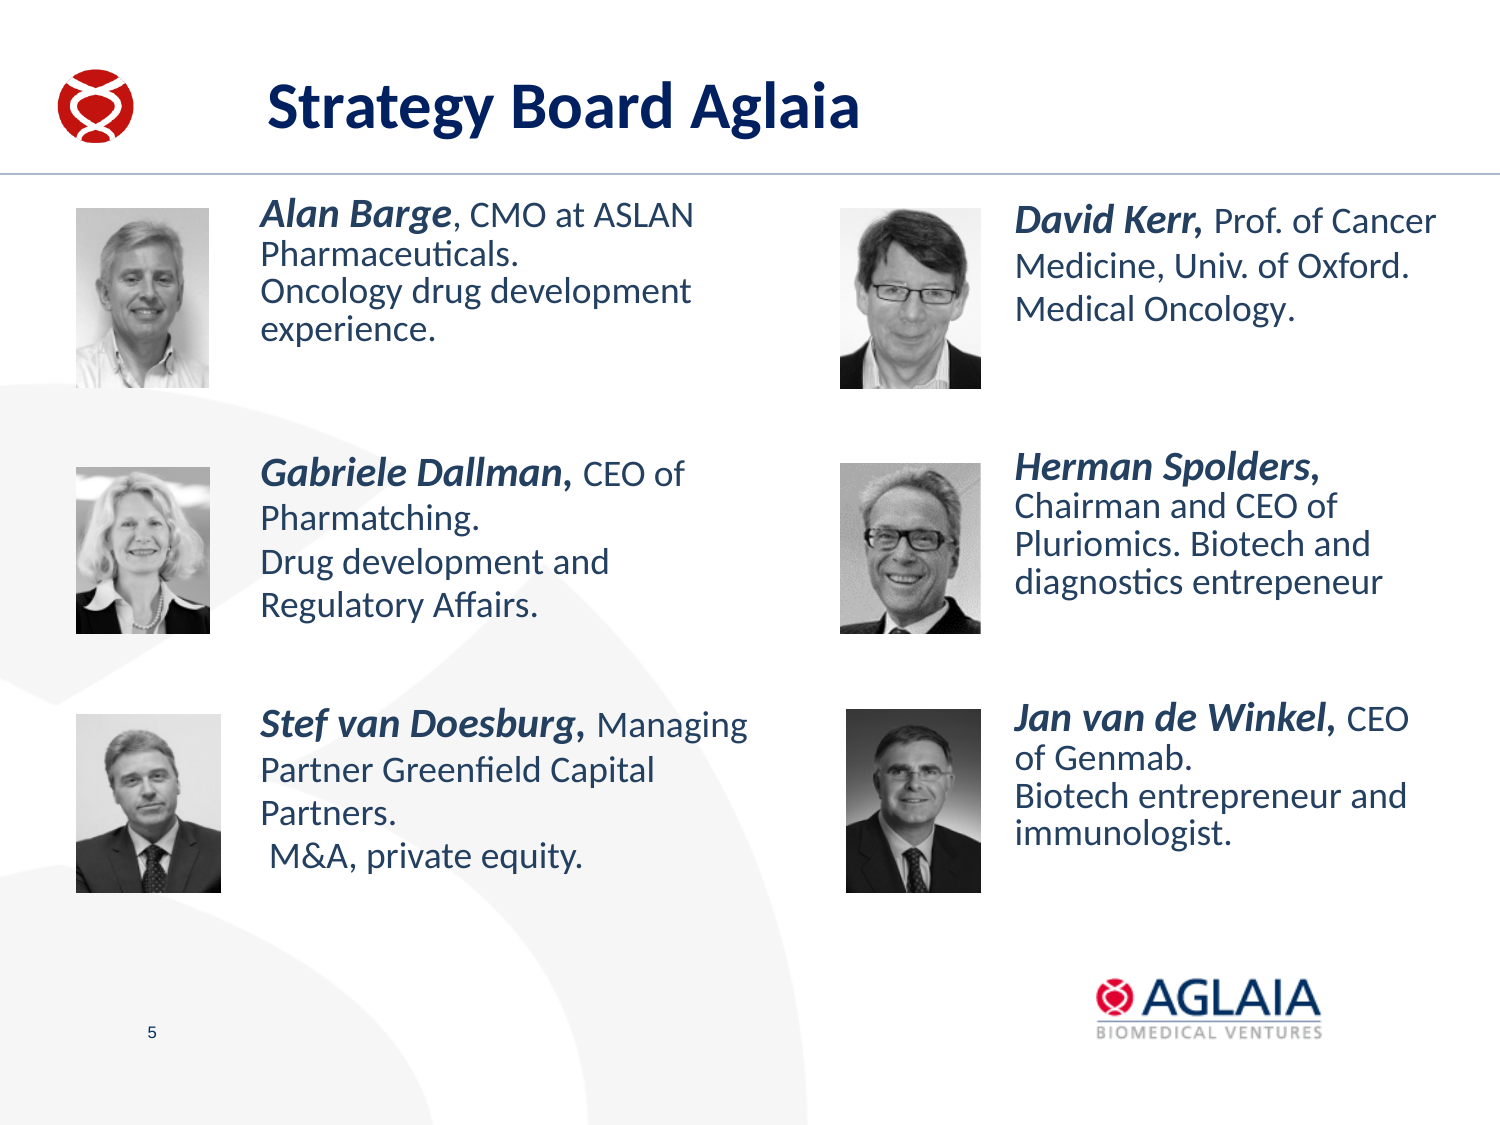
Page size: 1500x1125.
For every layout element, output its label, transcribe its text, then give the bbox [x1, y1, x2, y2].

table_cell [65, 700, 249, 976]
table_cell Gabriele Dallman, CEO of Pharmatching. Drug development and Regulatory Affairs. [249, 449, 788, 700]
table_cell [65, 449, 249, 700]
table_header David Kerr, Prof. of Cancer Medicine, Univ. of Oxford. Medical Oncology. [1003, 196, 1459, 449]
table_header [65, 196, 249, 449]
table_cell Herman Spolders, Chairman and CEO of Pluriomics. Biotech and diagnostics entrepeneur [1003, 449, 1459, 700]
slide_number 5 [135, 1005, 221, 1066]
table_cell Jan van de Winkel, CEO of Genmab. Biotech entrepreneur and immunologist. [1003, 700, 1459, 976]
table_header Alan Barge, CMO at ASLAN Pharmaceuticals. Oncology drug development experience. [249, 196, 788, 449]
picture [0, 0, 1500, 1125]
table_header [788, 196, 1003, 449]
table_cell [788, 449, 1003, 700]
text_box Strategy Board Aglaia [147, 54, 1388, 195]
table_cell [788, 700, 1003, 976]
table_cell Stef van Doesburg, Managing Partner Greenfield Capital Partners. M&A, private equity. [249, 700, 788, 976]
